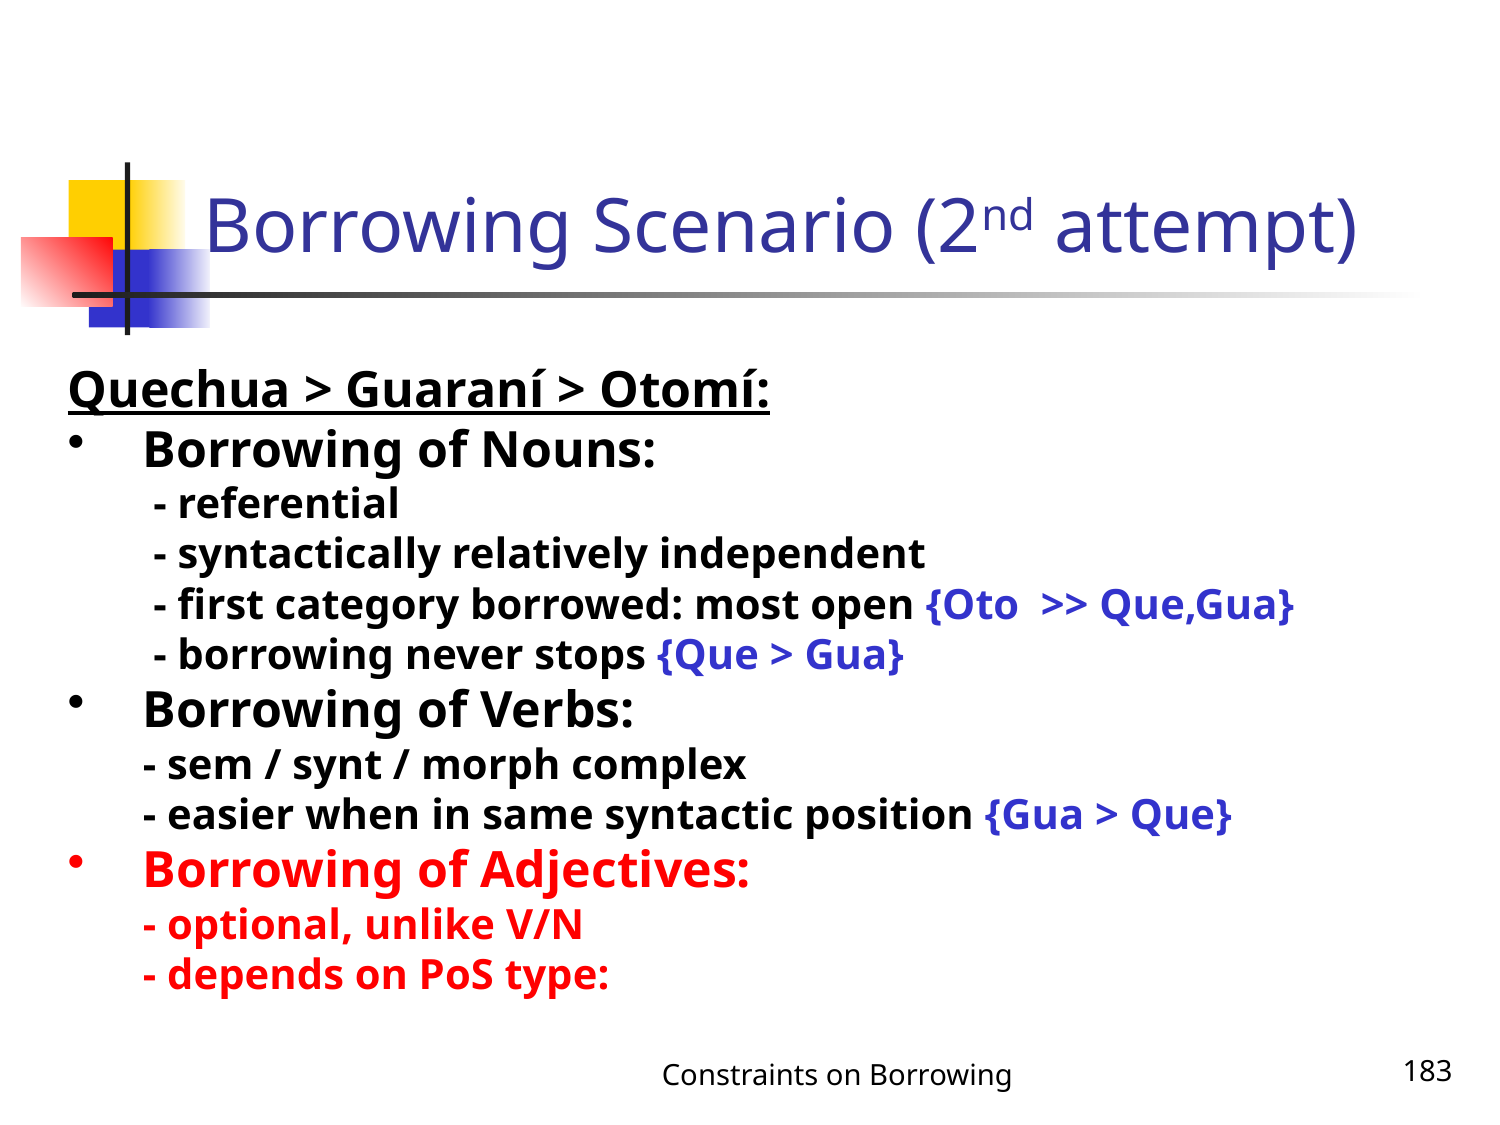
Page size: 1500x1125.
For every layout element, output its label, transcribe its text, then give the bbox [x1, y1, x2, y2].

slide_number 183 [1154, 1023, 1468, 1100]
text_box Quechua > Guaraní > Otomí: Borrowing of Nouns: - referential - syntactically relatively independent - first category borrowed: most open {Oto >> Que,Gua} - borrowing never stops {Que > Gua} Borrowing of Verbs: - sem / synt / morph complex - easier when in same syntactic position {Gua > Que} Borrowing of Adjectives: - optional, unlike V/N - depends on PoS type: [52, 349, 1460, 1005]
footer Constraints on Borrowing [599, 1023, 1076, 1100]
title Borrowing Scenario (2nd attempt) [188, 34, 1468, 276]
